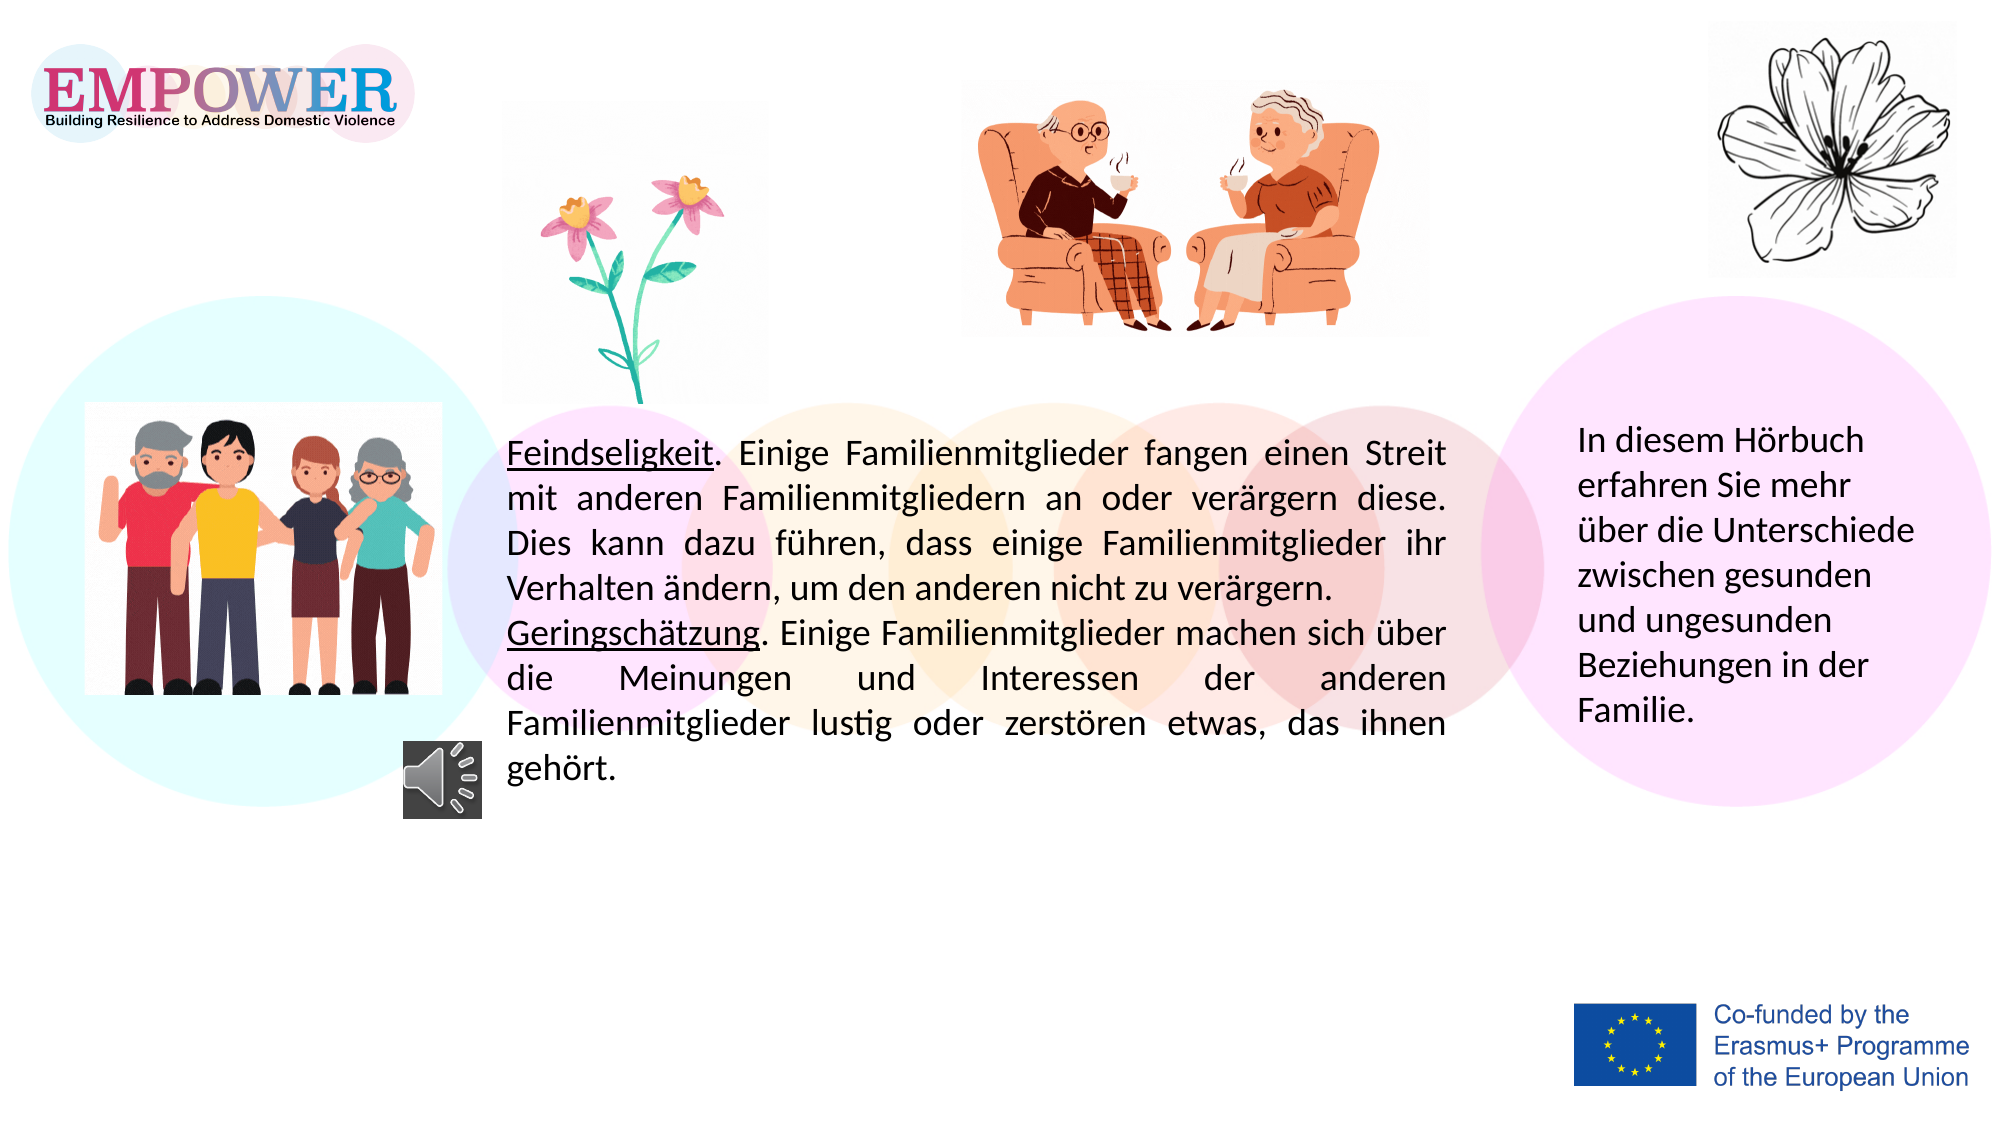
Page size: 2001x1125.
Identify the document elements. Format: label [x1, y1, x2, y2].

picture [1708, 21, 1957, 278]
picture [31, 44, 415, 143]
text_box [1550, 979, 2000, 1109]
picture [8, 80, 1992, 821]
